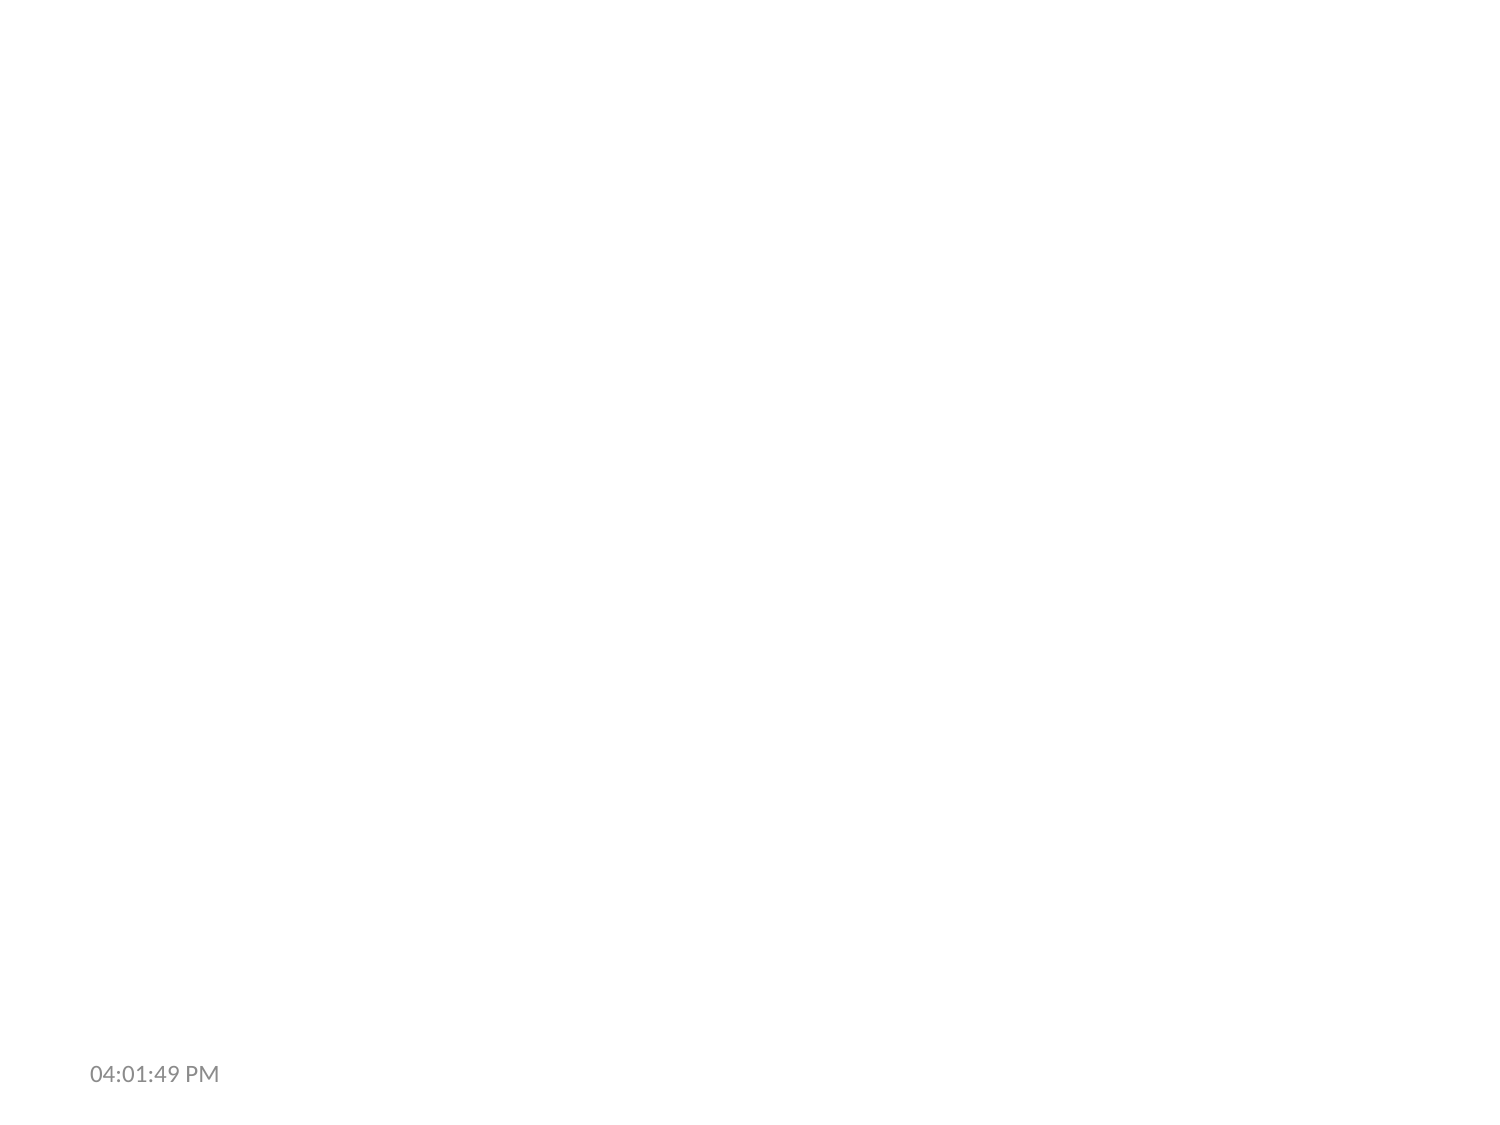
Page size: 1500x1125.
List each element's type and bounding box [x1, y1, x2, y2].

slide_number [75, 1042, 425, 1103]
